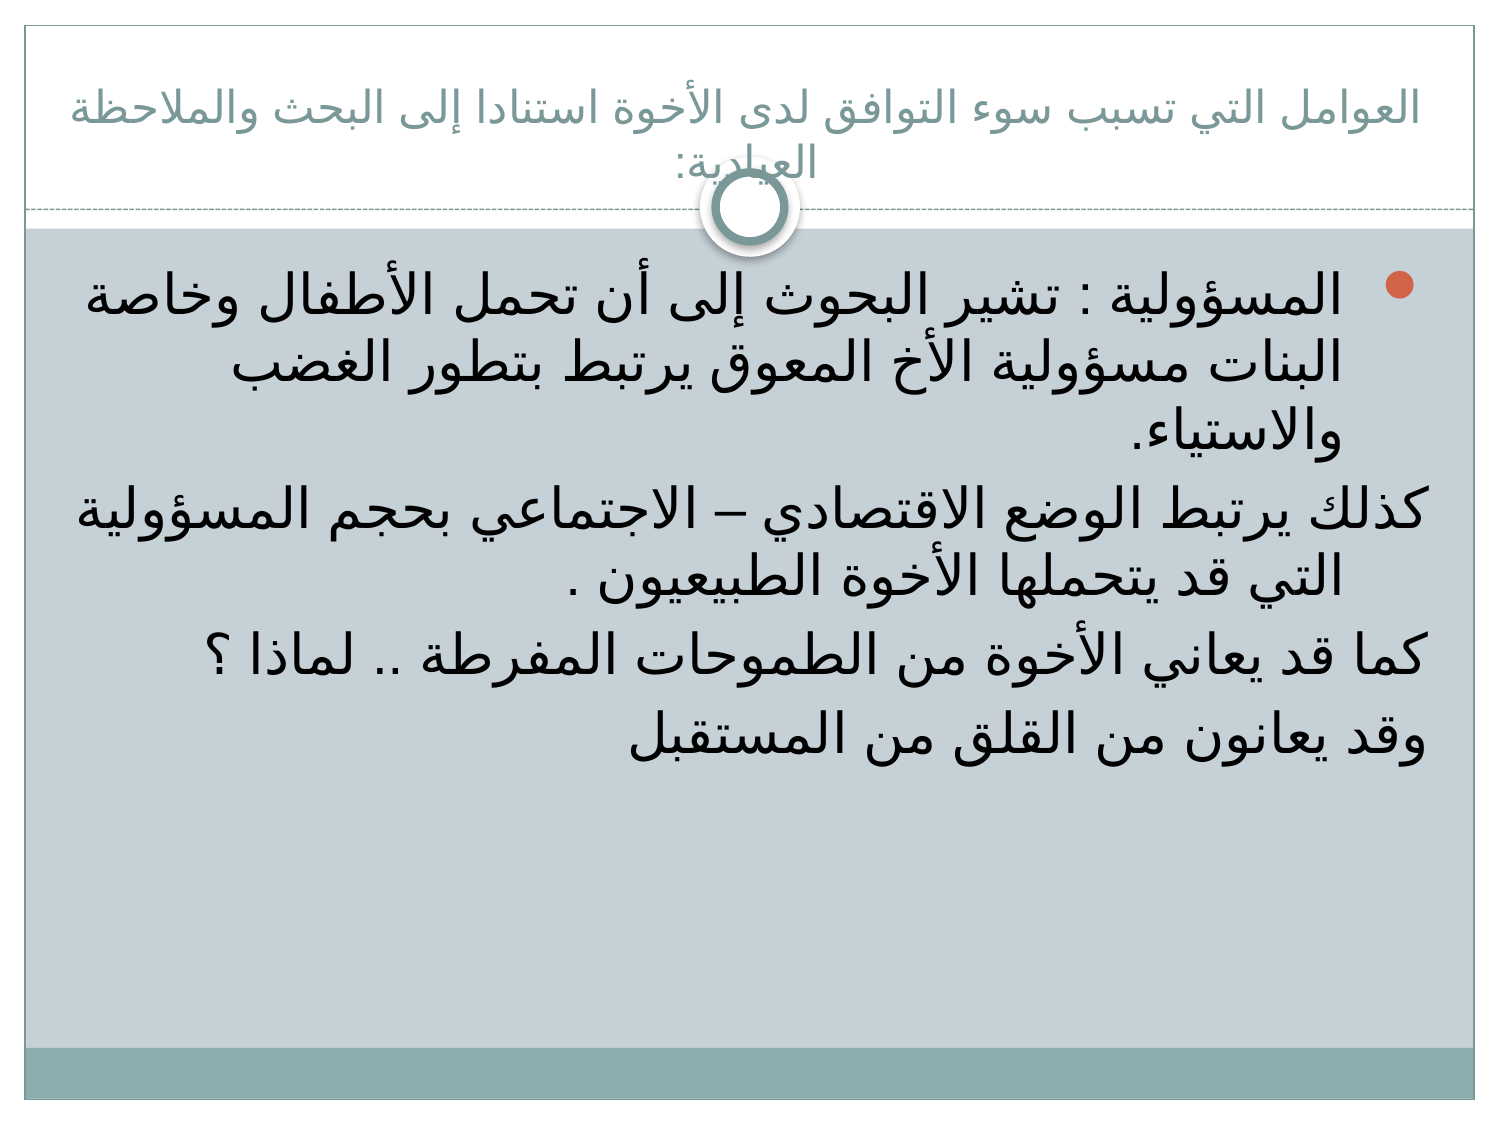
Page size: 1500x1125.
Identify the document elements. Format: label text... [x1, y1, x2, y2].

list المسؤولية : تشير البحوث إلى أن تحمل الأطفال وخاصة البنات مسؤولية الأخ المعوق يرتبط بتطور الغضب والاستياء. كذلك يرتبط الوضع الاقتصادي – الاجتماعي بحجم المسؤولية التي قد يتحملها الأخوة الطبيعيون . كما قد يعاني الأخوة من الطموحات المفرطة .. لماذا ؟ وقد يعانون من القلق من المستقبل [49, 250, 1445, 1001]
title العوامل التي تسبب سوء التوافق لدى الأخوة استنادا إلى البحث والملاحظة العيادية: [46, 70, 1448, 196]
